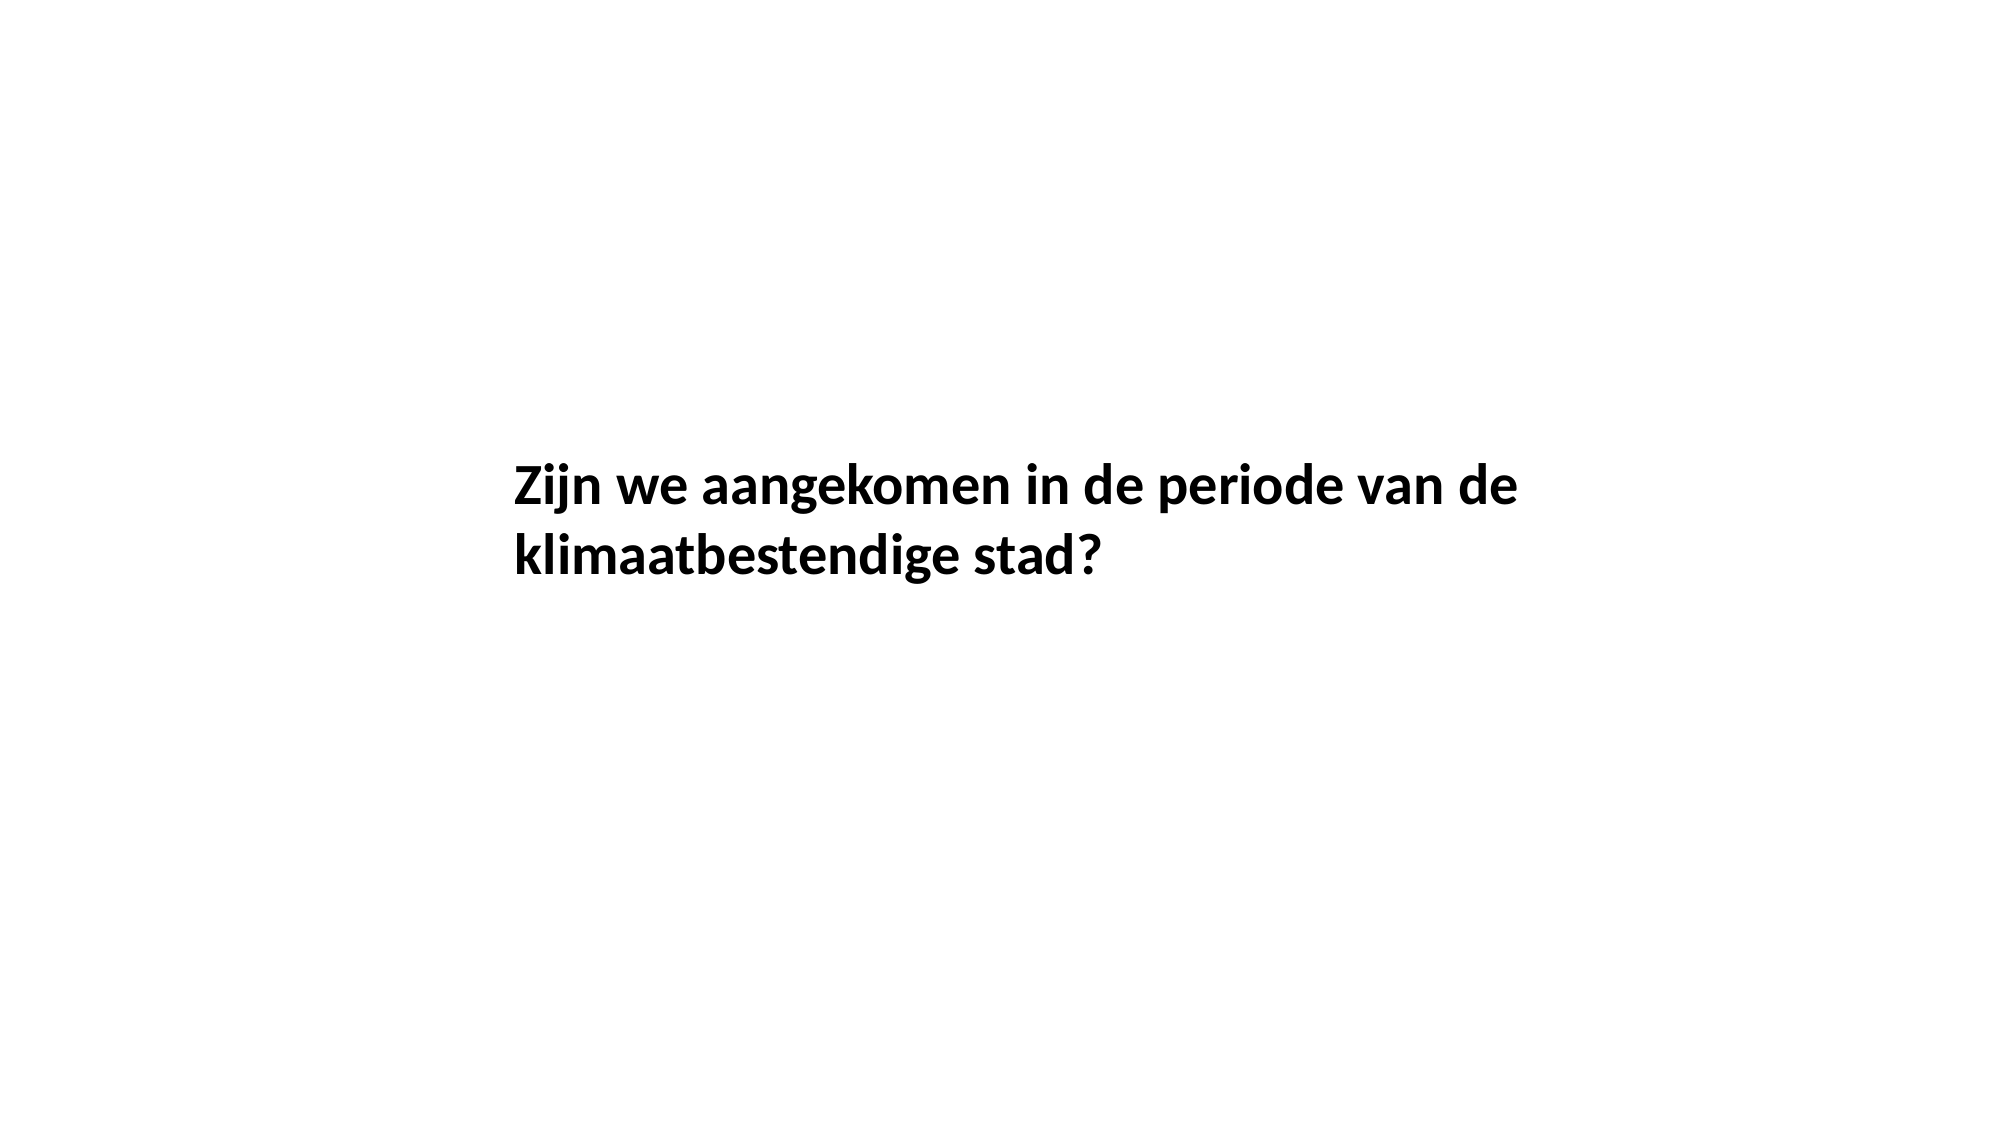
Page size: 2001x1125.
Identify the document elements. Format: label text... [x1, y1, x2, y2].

text_box Zijn we aangekomen in de periode van de klimaatbestendige stad? [500, 439, 1644, 594]
